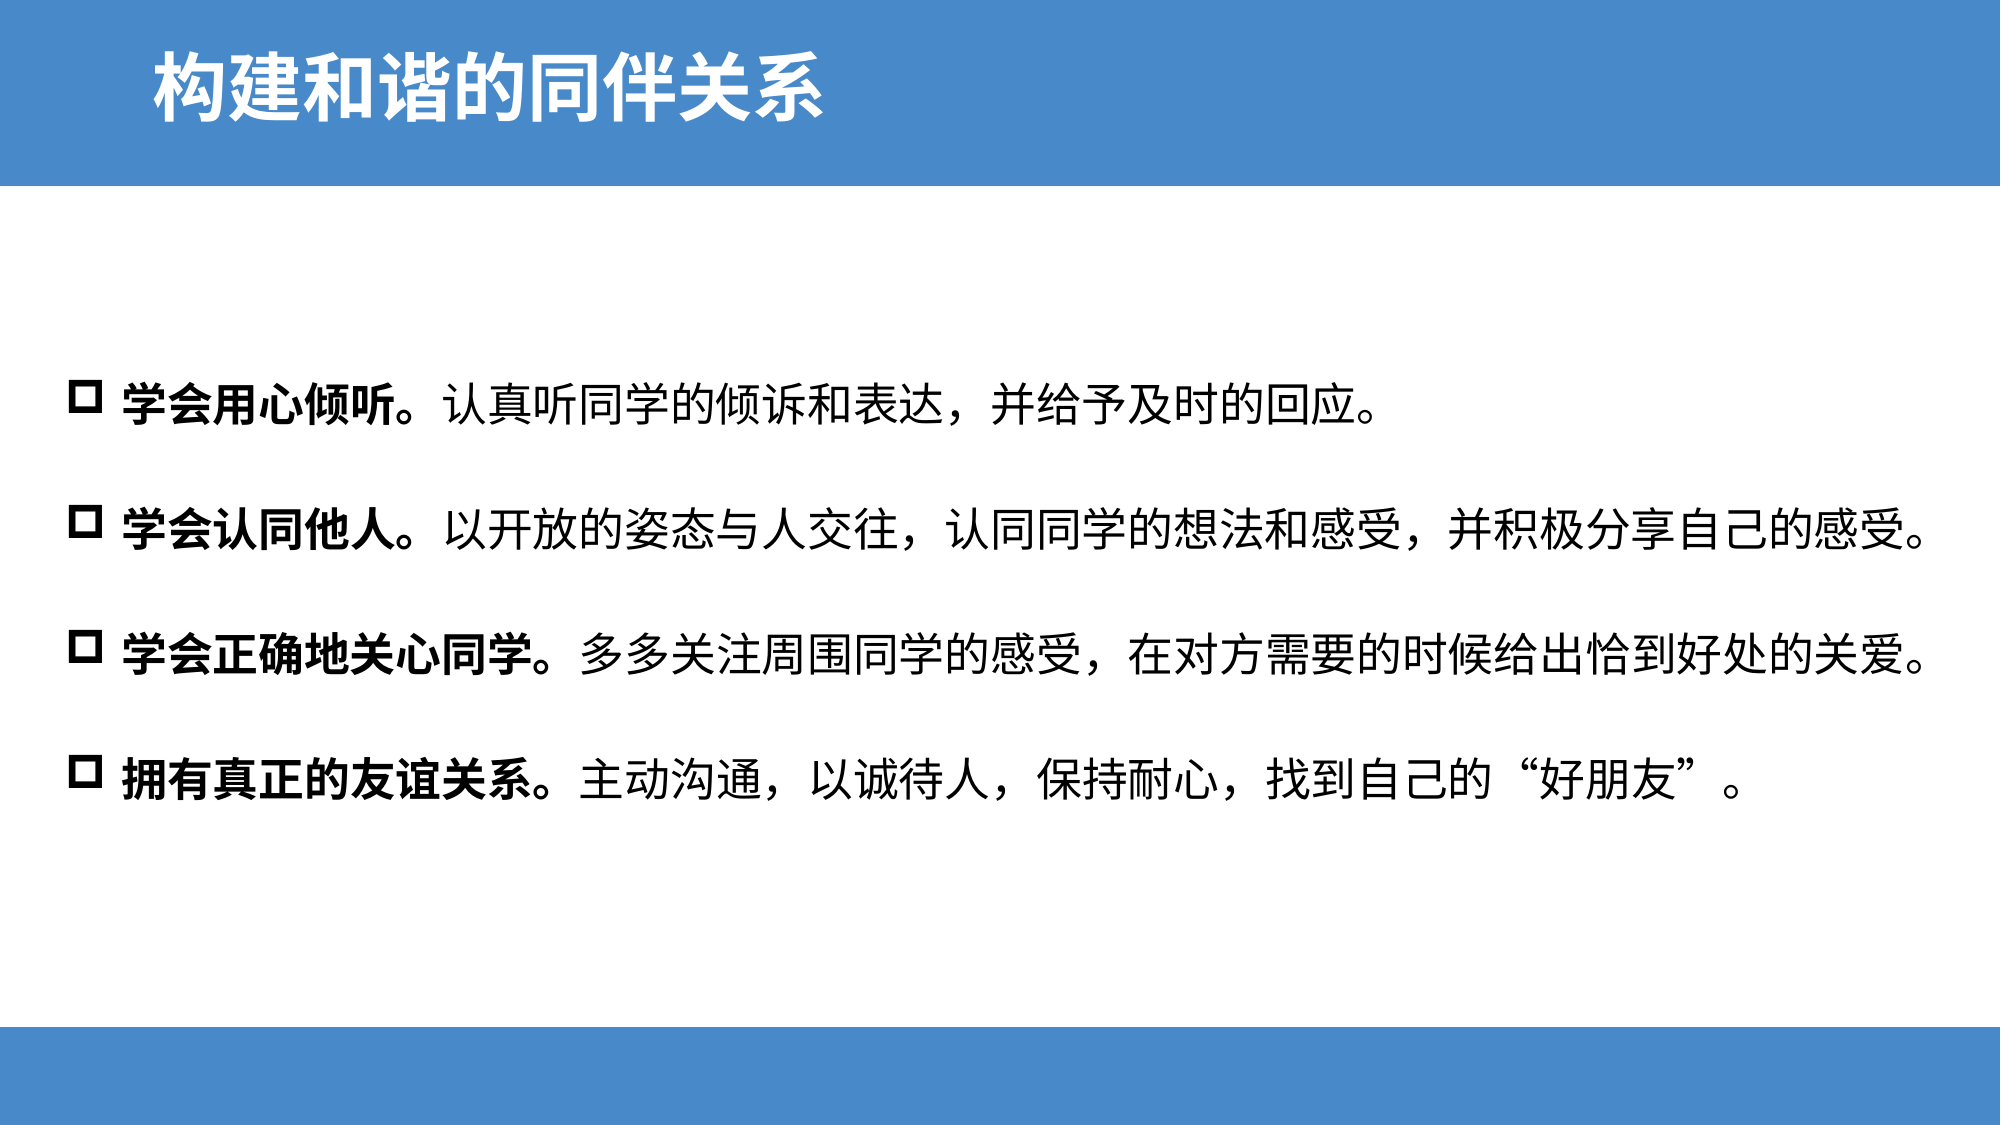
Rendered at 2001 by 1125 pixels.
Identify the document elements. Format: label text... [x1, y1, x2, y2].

text_box 学会用心倾听。认真听同学的倾诉和表达，并给予及时的回应。 学会认同他人。以开放的姿态与人交往，认同同学的想法和感受，并积极分享自己的感受。 学会正确地关心同学。多多关注周围同学的感受，在对方需要的时候给出恰到好处的关爱。 拥有真正的友谊关系。主动沟通，以诚待人，保持耐心，找到自己的“好朋友”。 [50, 298, 1933, 813]
title 构建和谐的同伴关系 [137, 22, 1863, 161]
picture [0, 0, 2000, 1125]
